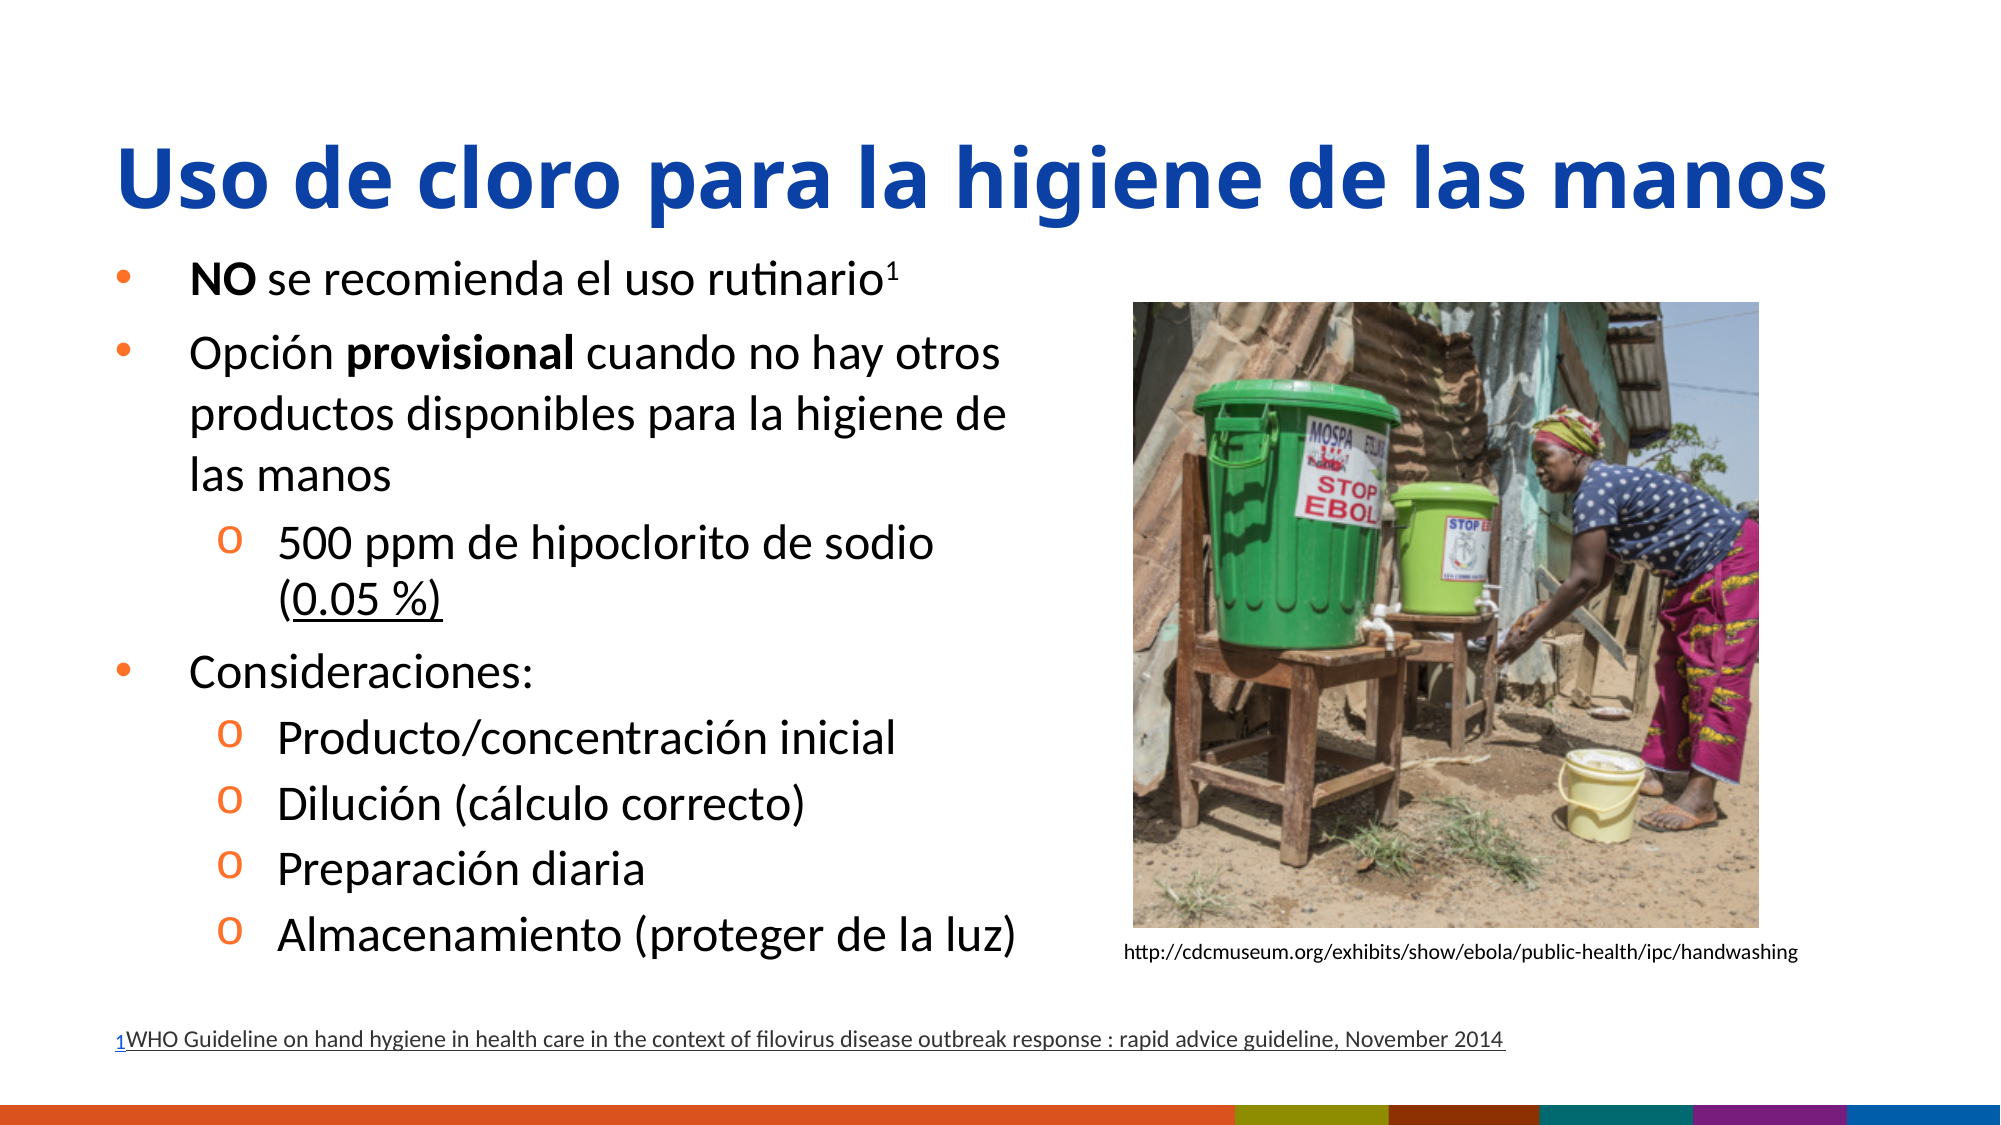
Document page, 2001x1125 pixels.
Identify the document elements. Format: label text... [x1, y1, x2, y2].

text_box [1108, 301, 1860, 973]
text_box 1WHO Guideline on hand hygiene in health care in the context of filovirus disease outbreak response : rapid advice guideline, November 2014 [99, 1011, 1940, 1077]
picture [0, 1105, 2000, 1125]
title Uso de cloro para la higiene de las manos [99, 45, 1900, 233]
list NO se recomienda el uso rutinario1 Opción provisional cuando no hay otros productos disponibles para la higiene de las manos 500 ppm de hipoclorito de sodio (0.05 %) Consideraciones: Producto/concentración inicial Dilución (cálculo correcto) Preparación diaria Almacenamiento (proteger de la luz) [99, 237, 1061, 923]
